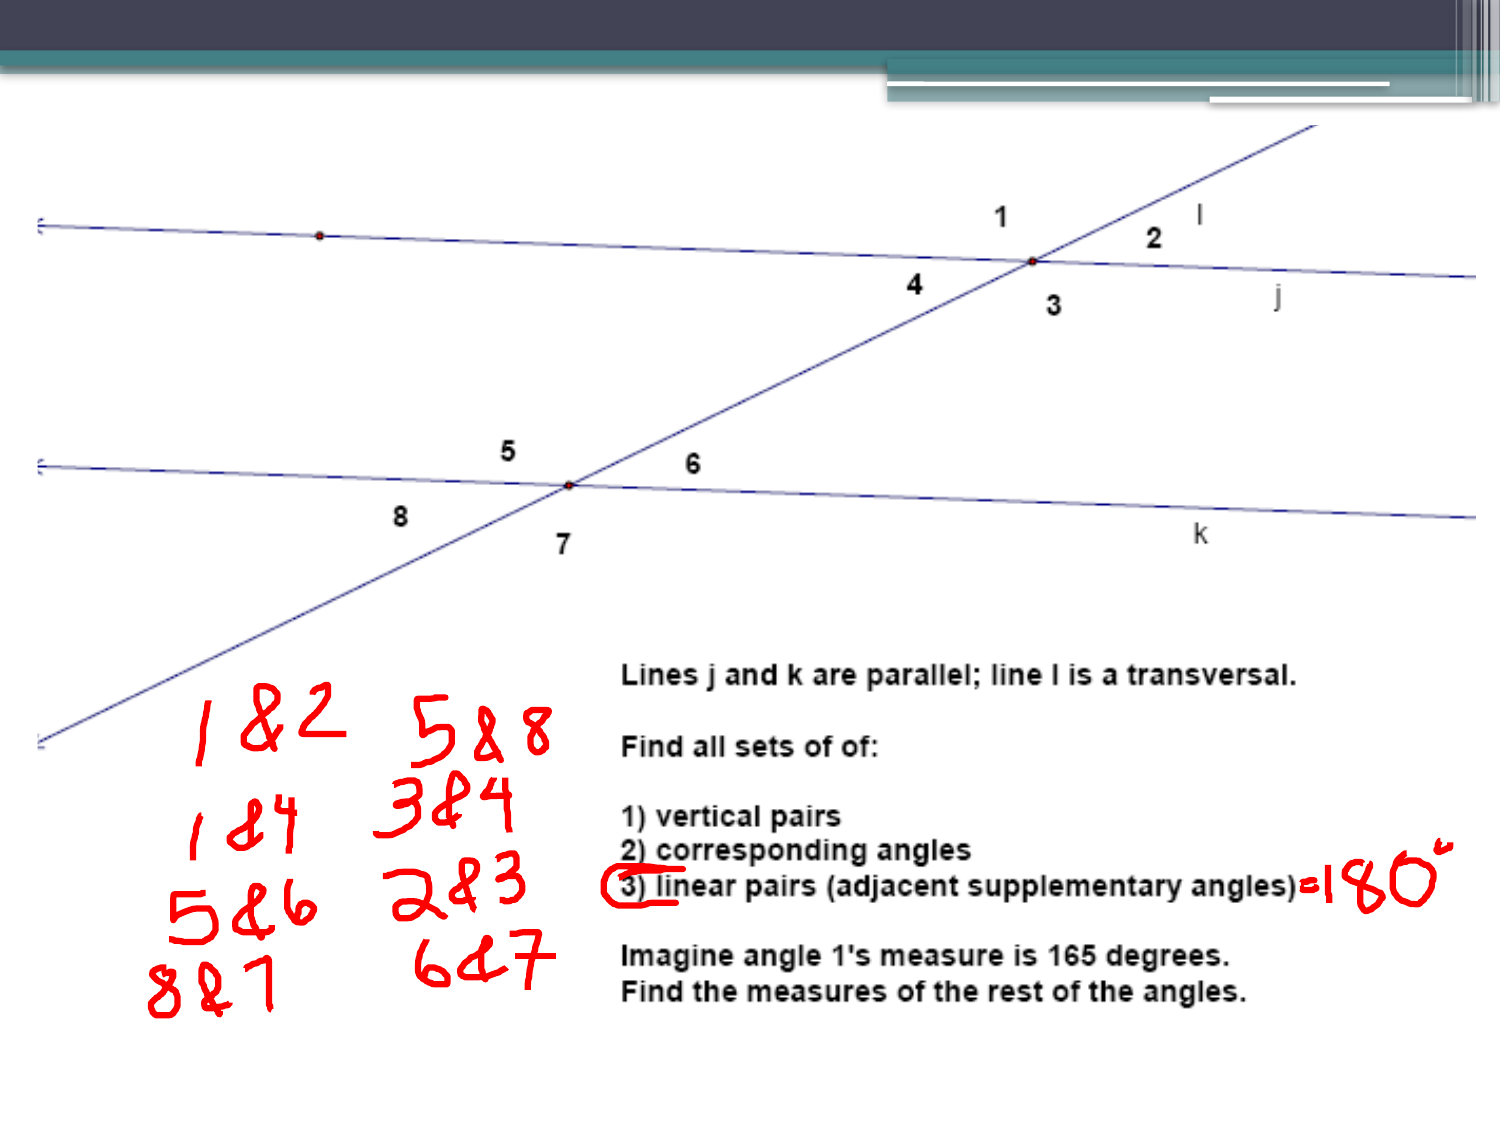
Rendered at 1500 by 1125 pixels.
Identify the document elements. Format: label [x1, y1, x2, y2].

picture [37, 124, 1477, 1056]
